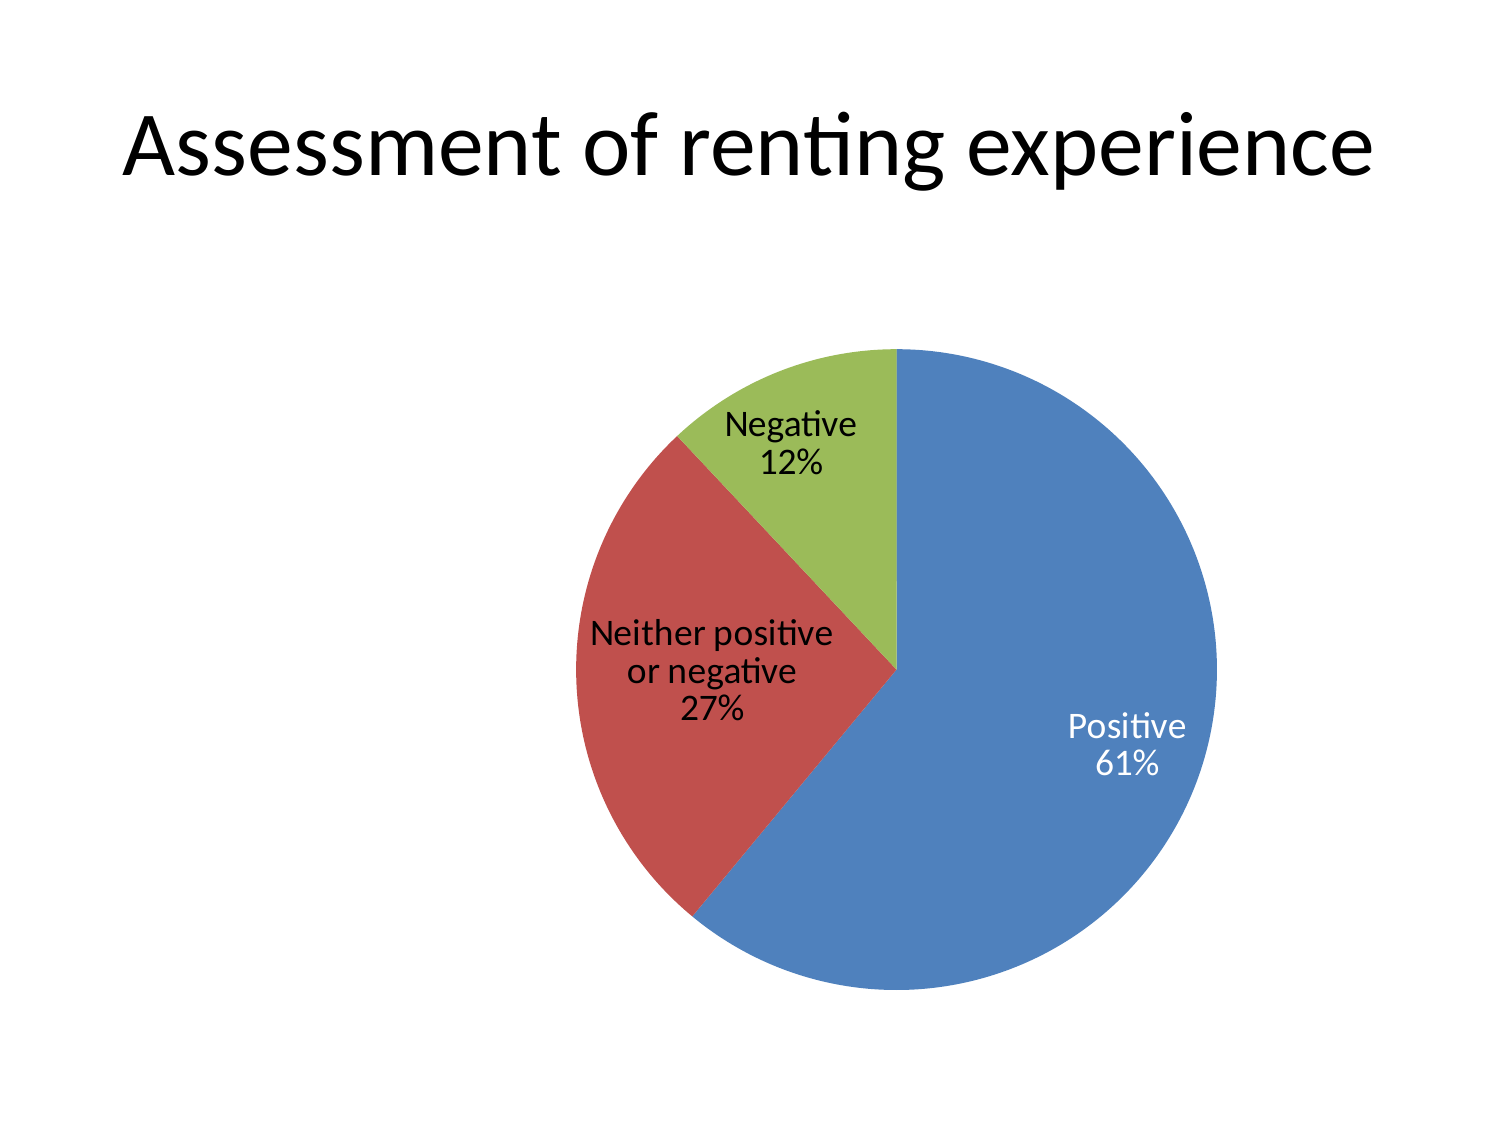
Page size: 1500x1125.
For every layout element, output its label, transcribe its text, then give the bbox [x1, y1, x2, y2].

title Assessment of renting experience [75, 45, 1425, 233]
chart [74, 262, 1426, 1006]
